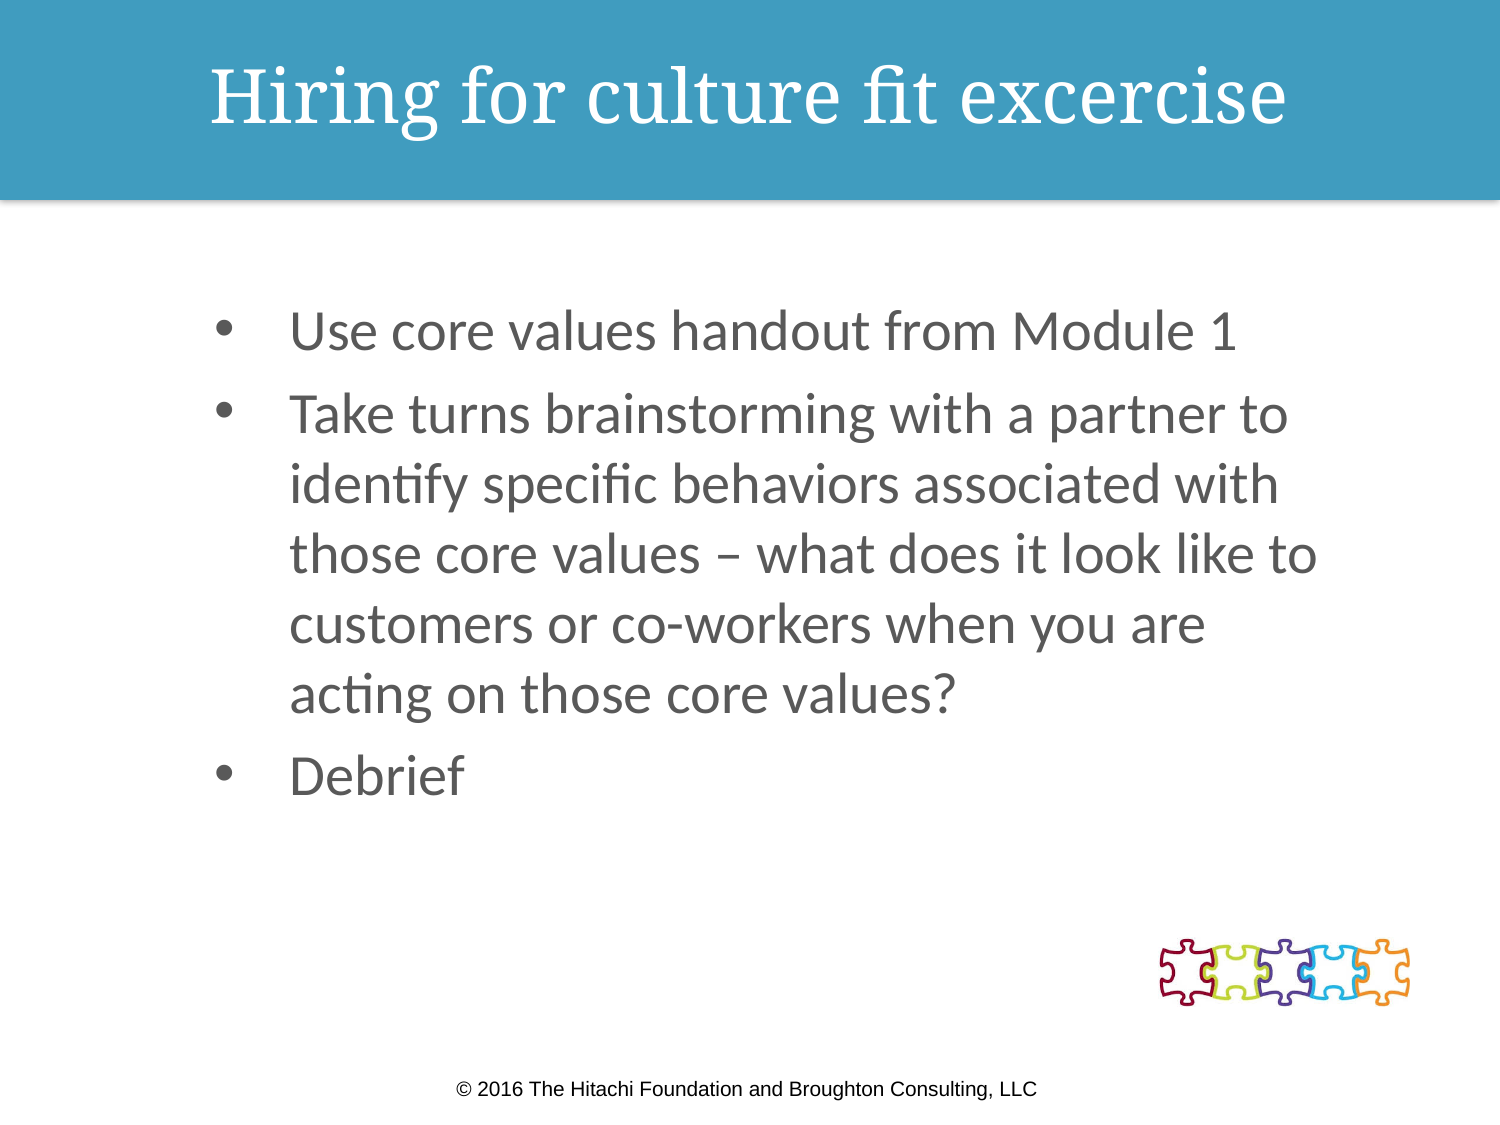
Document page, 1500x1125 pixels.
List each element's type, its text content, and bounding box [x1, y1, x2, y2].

footer © 2016 The Hitachi Foundation and Broughton Consulting, LLC [399, 1067, 1100, 1100]
text_box Use core values handout from Module 1 Take turns brainstorming with a partner to identify specific behaviors associated with those core values – what does it look like to customers or co-workers when you are acting on those core values? Debrief [125, 285, 1363, 815]
picture [1157, 937, 1410, 1007]
title Hiring for culture fit excercise [112, 24, 1388, 163]
